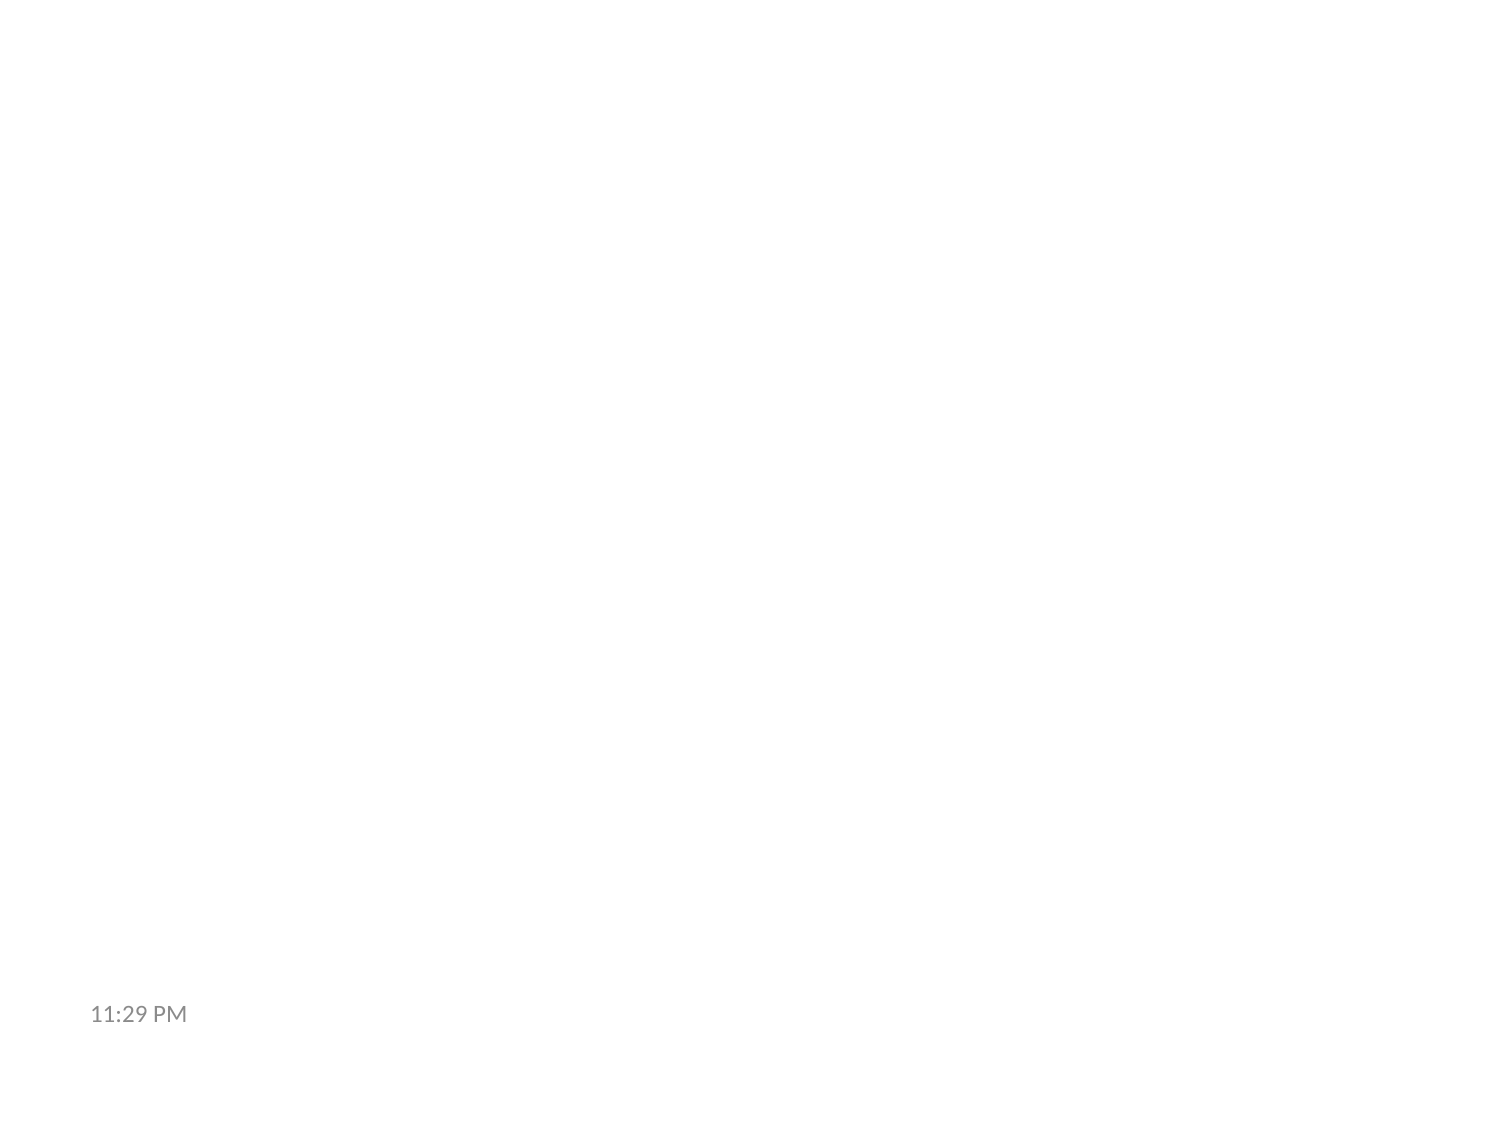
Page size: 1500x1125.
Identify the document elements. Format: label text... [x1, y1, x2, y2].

text_box 3:35 PM [75, 982, 425, 1043]
